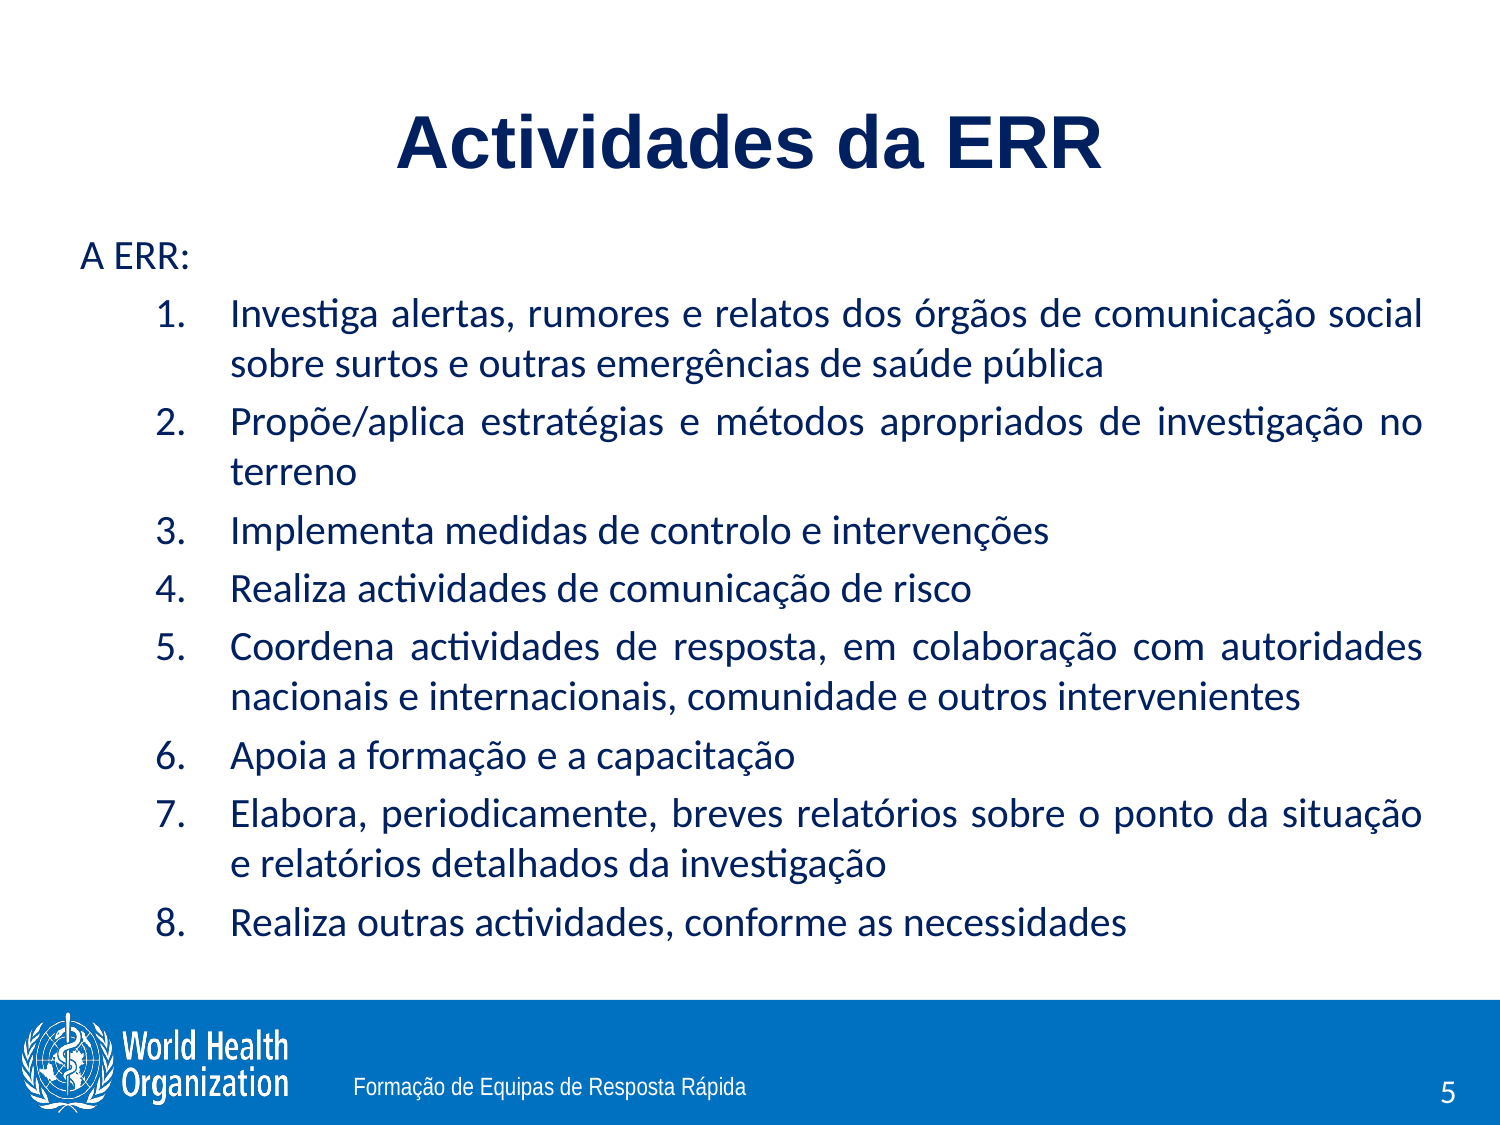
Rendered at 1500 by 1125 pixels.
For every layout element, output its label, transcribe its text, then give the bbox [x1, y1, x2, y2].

list A ERR: Investiga alertas, rumores e relatos dos órgãos de comunicação social sobre surtos e outras emergências de saúde pública Propõe/aplica estratégias e métodos apropriados de investigação no terreno Implementa medidas de controlo e intervenções Realiza actividades de comunicação de risco Coordena actividades de resposta, em colaboração com autoridades nacionais e internacionais, comunidade e outros intervenientes Apoia a formação e a capacitação Elabora, periodicamente, breves relatórios sobre o ponto da situação e relatórios detalhados da investigação Realiza outras actividades, conforme as necessidades [64, 219, 1439, 1000]
picture [21, 1012, 288, 1113]
title Actividades da ERR [0, 45, 1500, 233]
